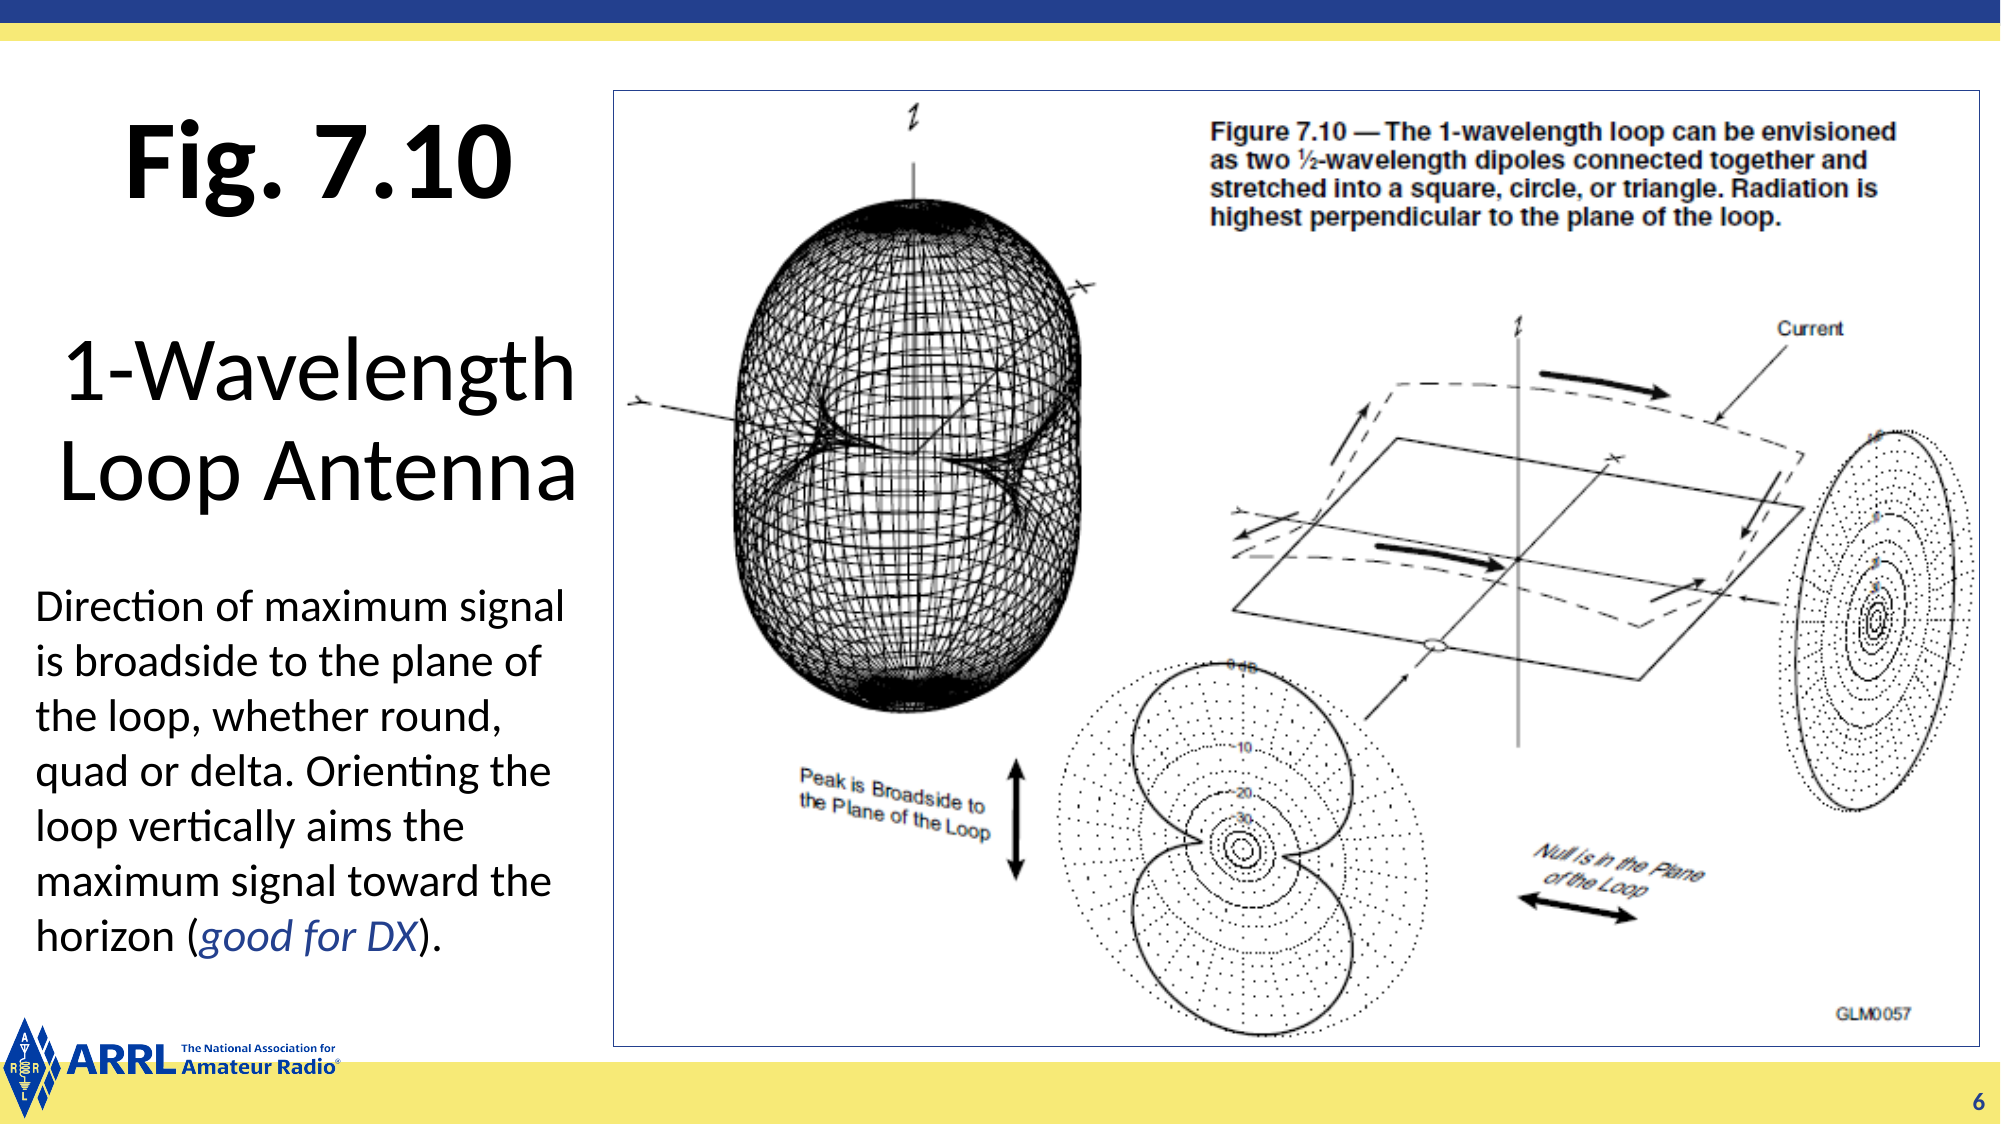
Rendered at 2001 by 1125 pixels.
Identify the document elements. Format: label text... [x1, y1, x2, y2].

title Fig. 7.10 1-Wavelength Loop Antenna [0, 58, 639, 563]
picture [1, 1015, 342, 1121]
picture [613, 90, 1980, 1047]
text_box Direction of maximum signal is broadside to the plane of the loop, whether round, quad or delta. Orienting the loop vertically aims the maximum signal toward the horizon (good for DX). [20, 568, 585, 969]
